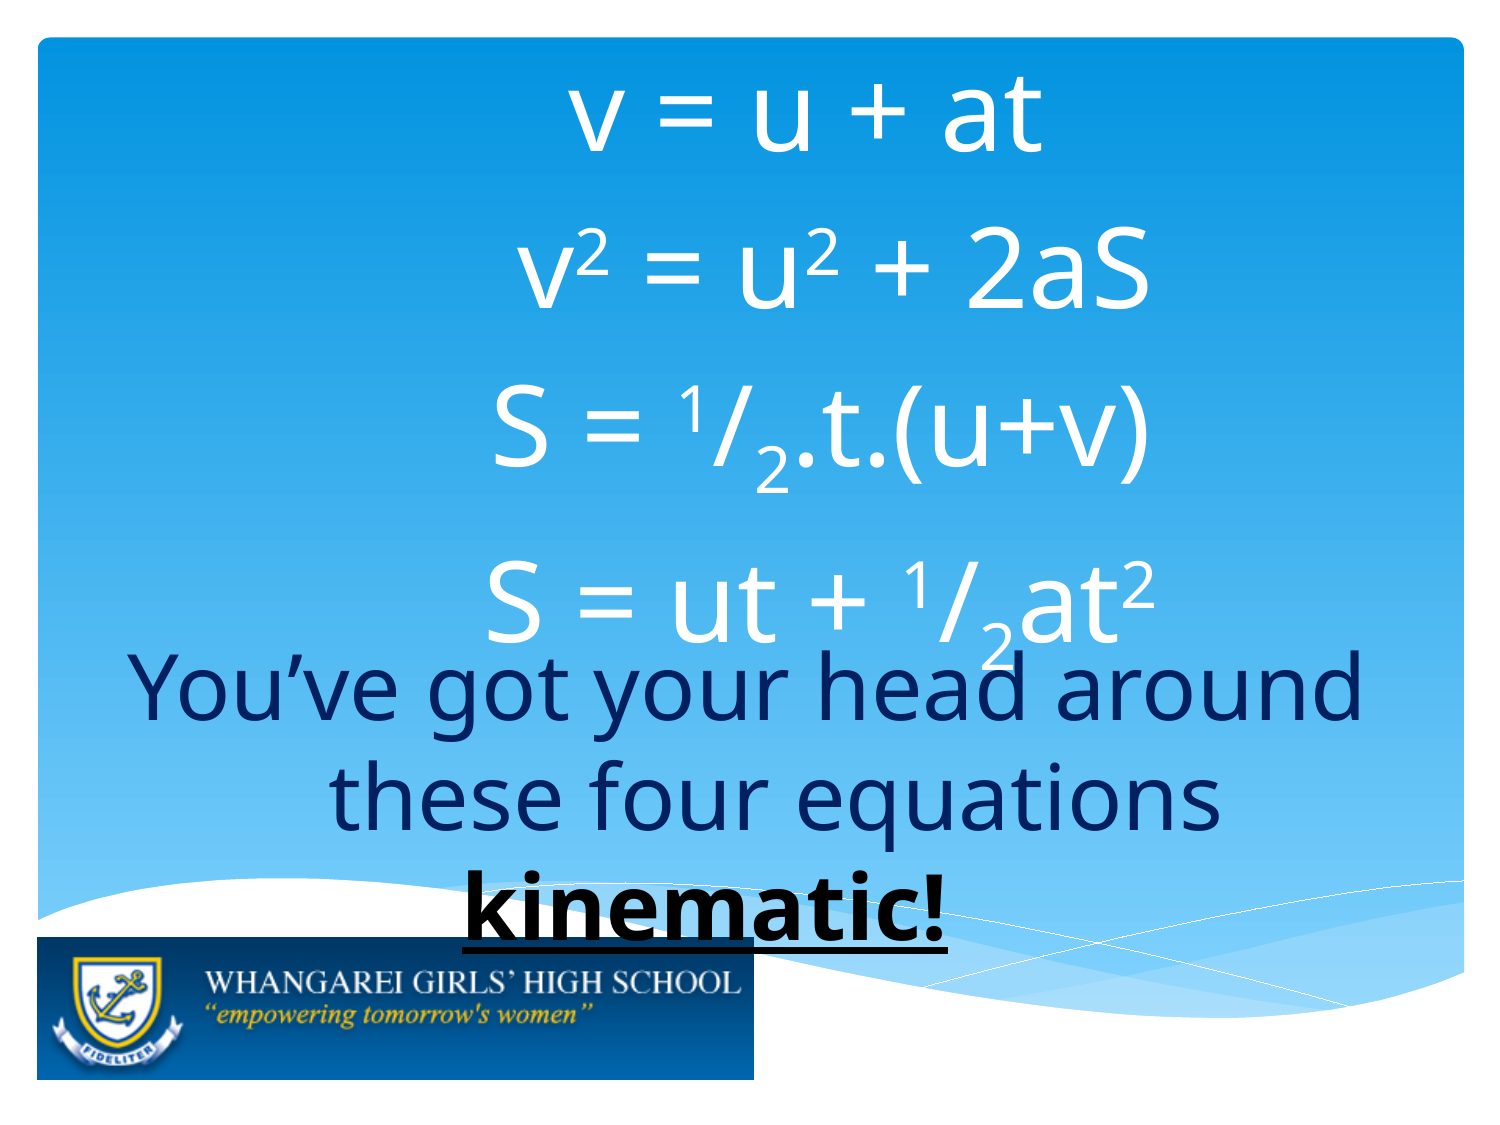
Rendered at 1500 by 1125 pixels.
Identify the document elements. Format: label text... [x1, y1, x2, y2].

picture [37, 937, 754, 1080]
text_box v = u + at v2 = u2 + 2aS S = 1/2.t.(u+v) S = ut + 1/2at2 [194, 31, 1447, 621]
text_box You’ve got your head around these four equations kinematic! [37, 621, 1459, 1059]
